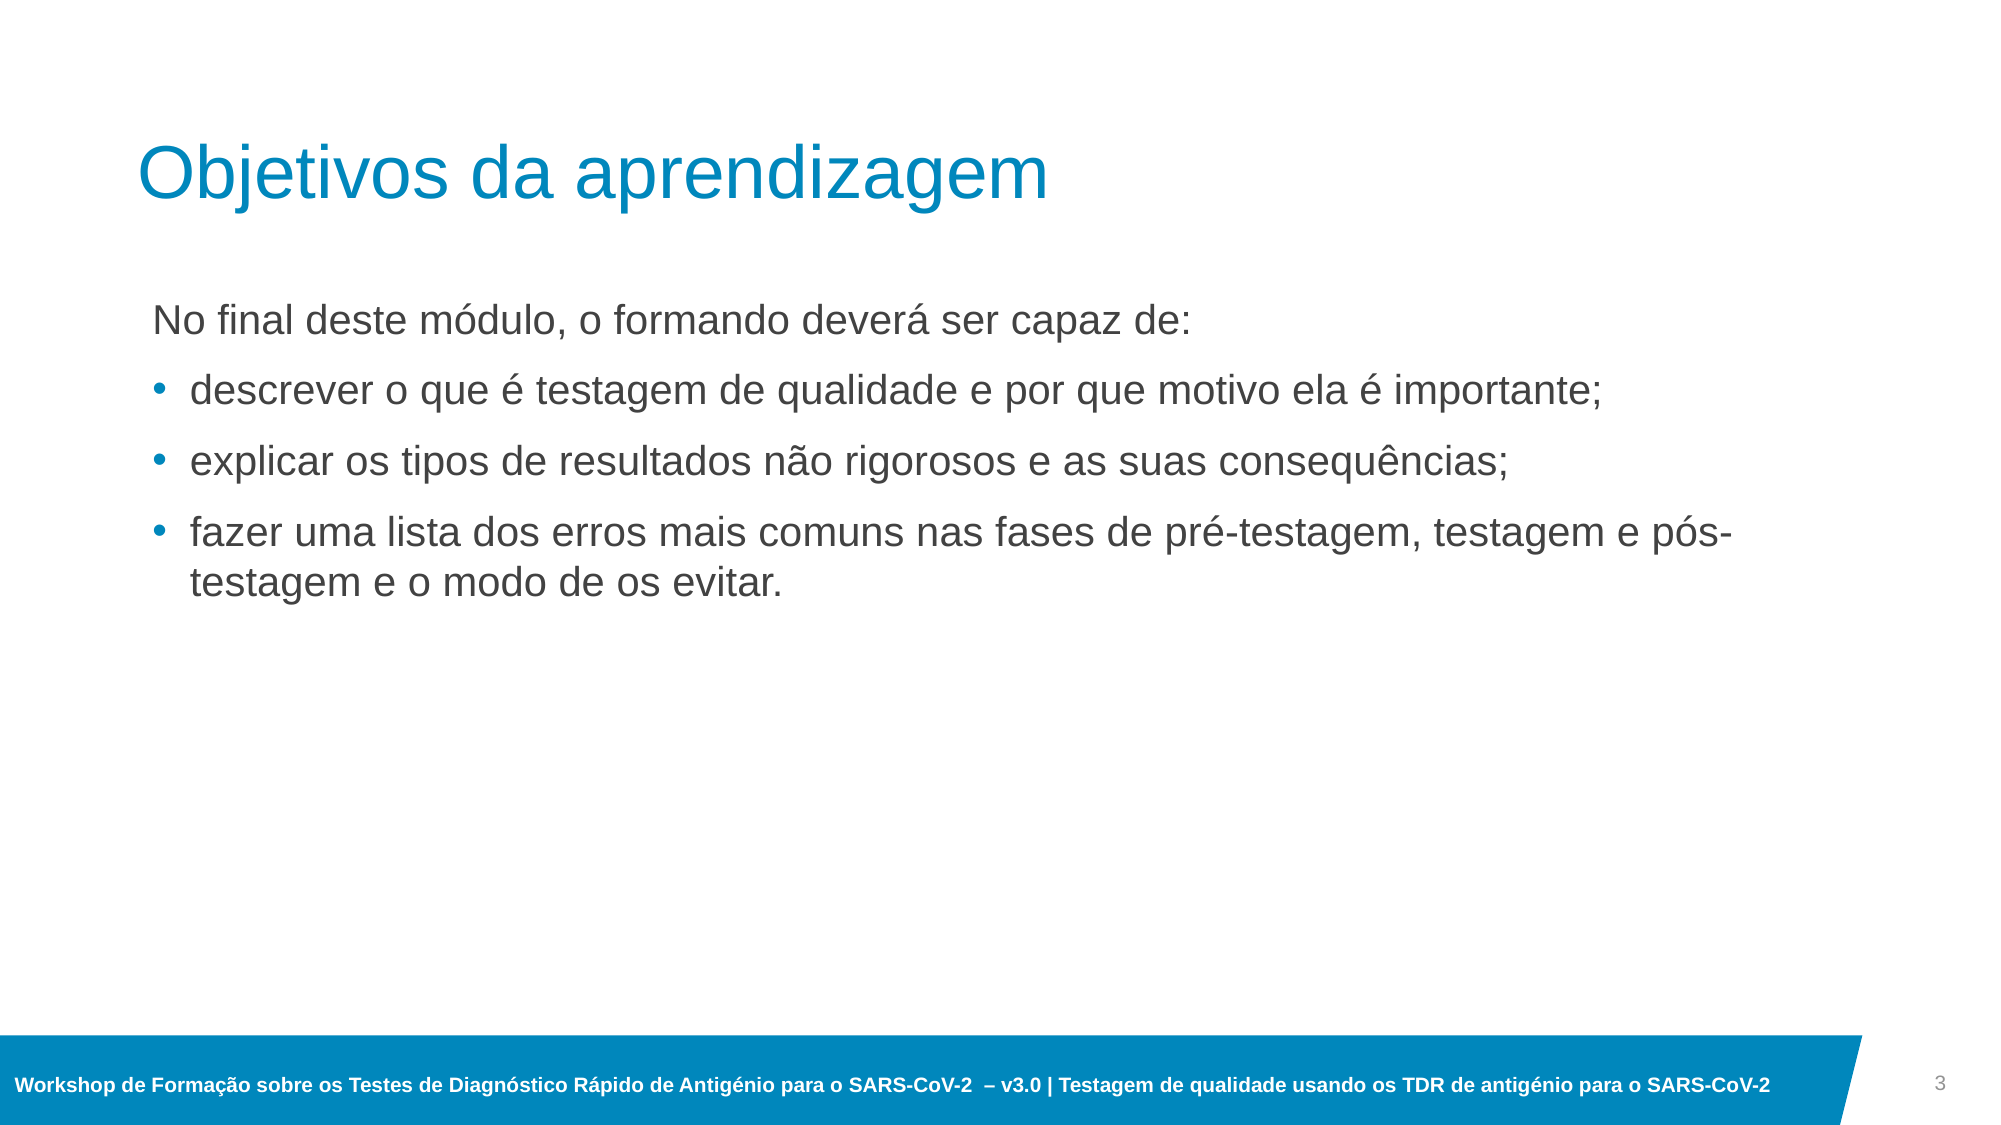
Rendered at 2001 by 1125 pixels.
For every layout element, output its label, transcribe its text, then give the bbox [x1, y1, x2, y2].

title Objetivos da aprendizagem [137, 59, 1863, 215]
footer Workshop de Formação sobre os Testes de Diagnóstico Rápido de Antigénio para o SARS-CoV-2 – v3.0 | Testagem de qualidade usando os TDR de antigénio para o SARS-CoV-2 [14, 1042, 1796, 1125]
list No final deste módulo, o formando deverá ser capaz de: descrever o que é testagem de qualidade e por que motivo ela é importante; explicar os tipos de resultados não rigorosos e as suas consequências; fazer uma lista dos erros mais comuns nas fases de pré-testagem, testagem e pós-testagem e o modo de os evitar. [137, 284, 1863, 1014]
slide_number 3 [1862, 1035, 1947, 1125]
